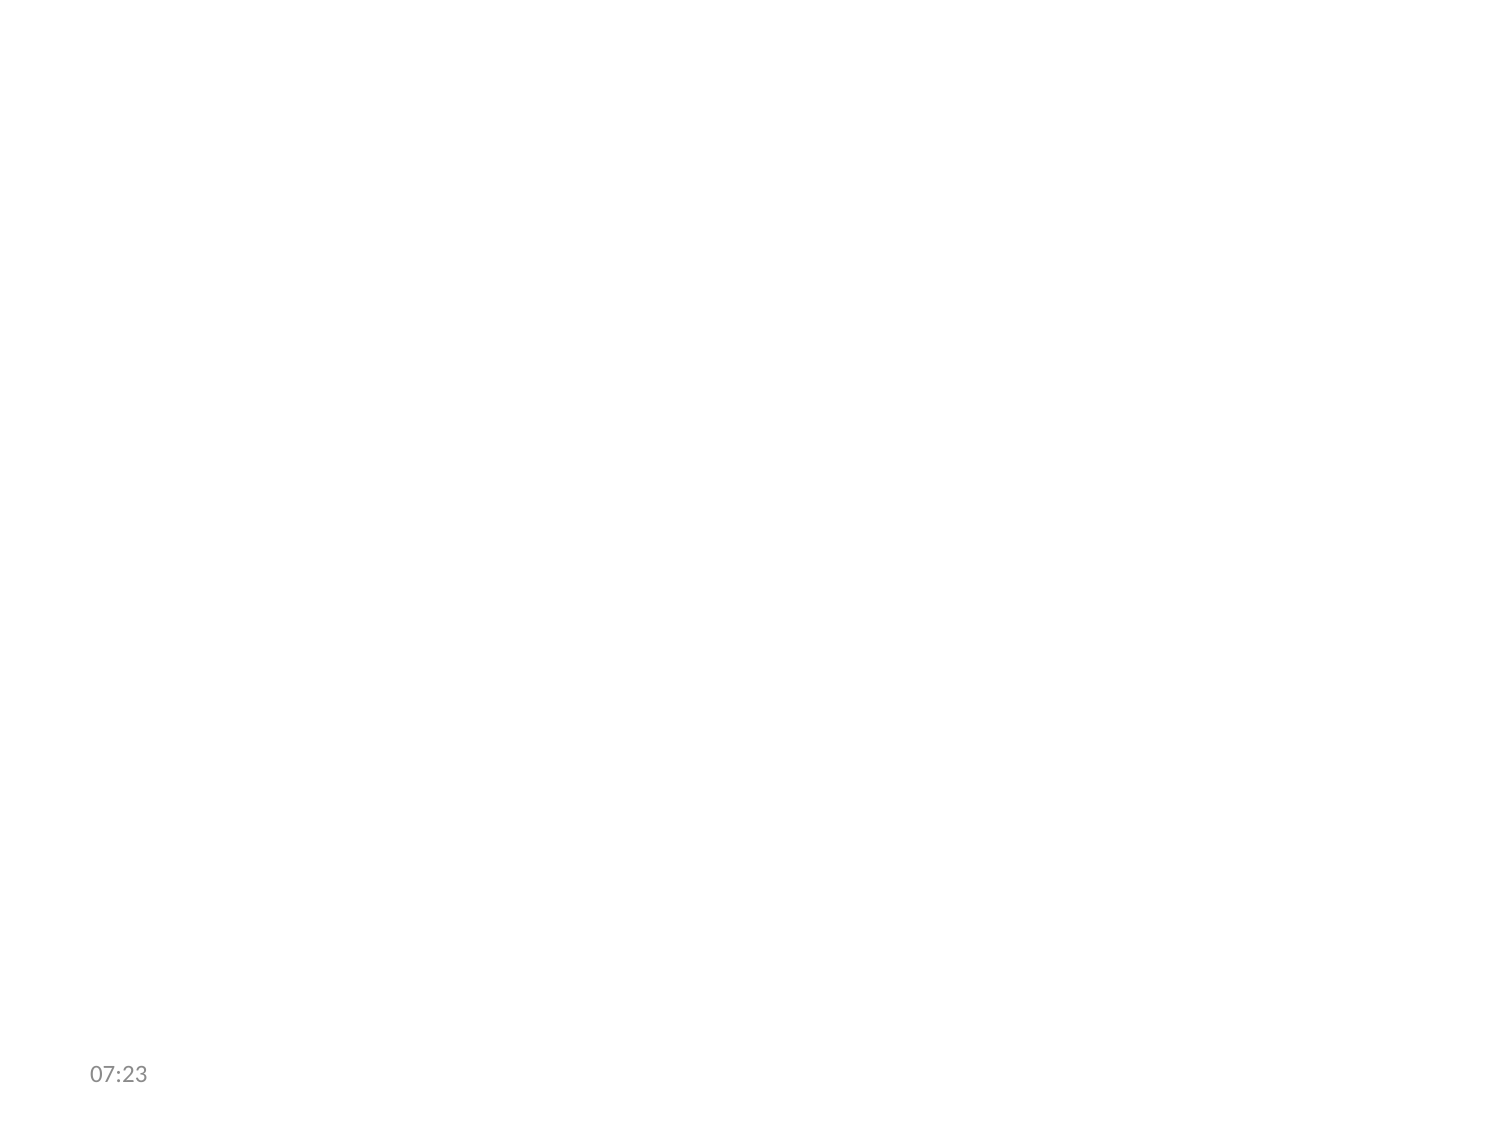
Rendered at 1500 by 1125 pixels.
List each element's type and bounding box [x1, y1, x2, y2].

slide_number [75, 1042, 425, 1103]
